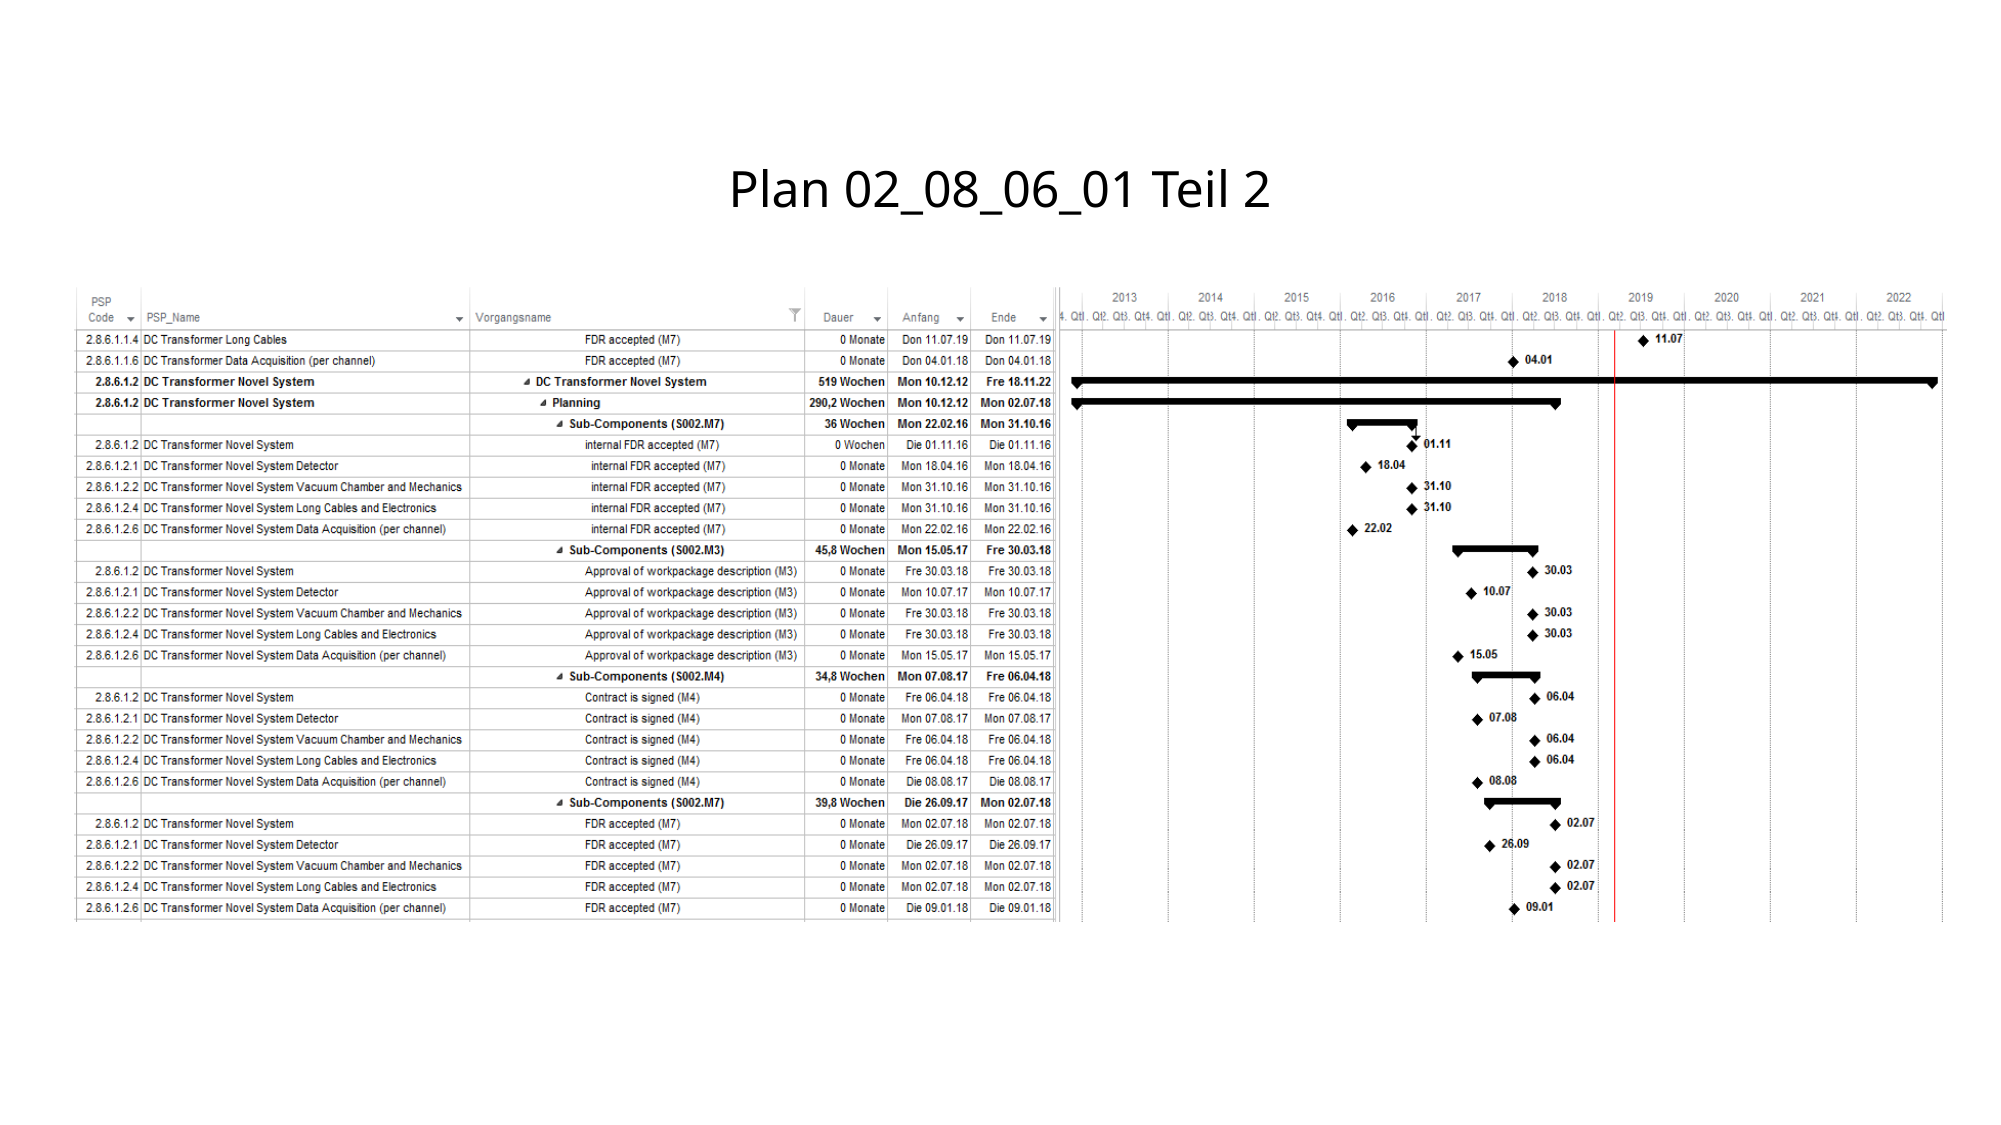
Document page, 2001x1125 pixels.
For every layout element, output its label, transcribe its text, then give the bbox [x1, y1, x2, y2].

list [74, 284, 1947, 922]
title Plan 02_08_06_01 Teil 2 [137, 59, 1863, 284]
